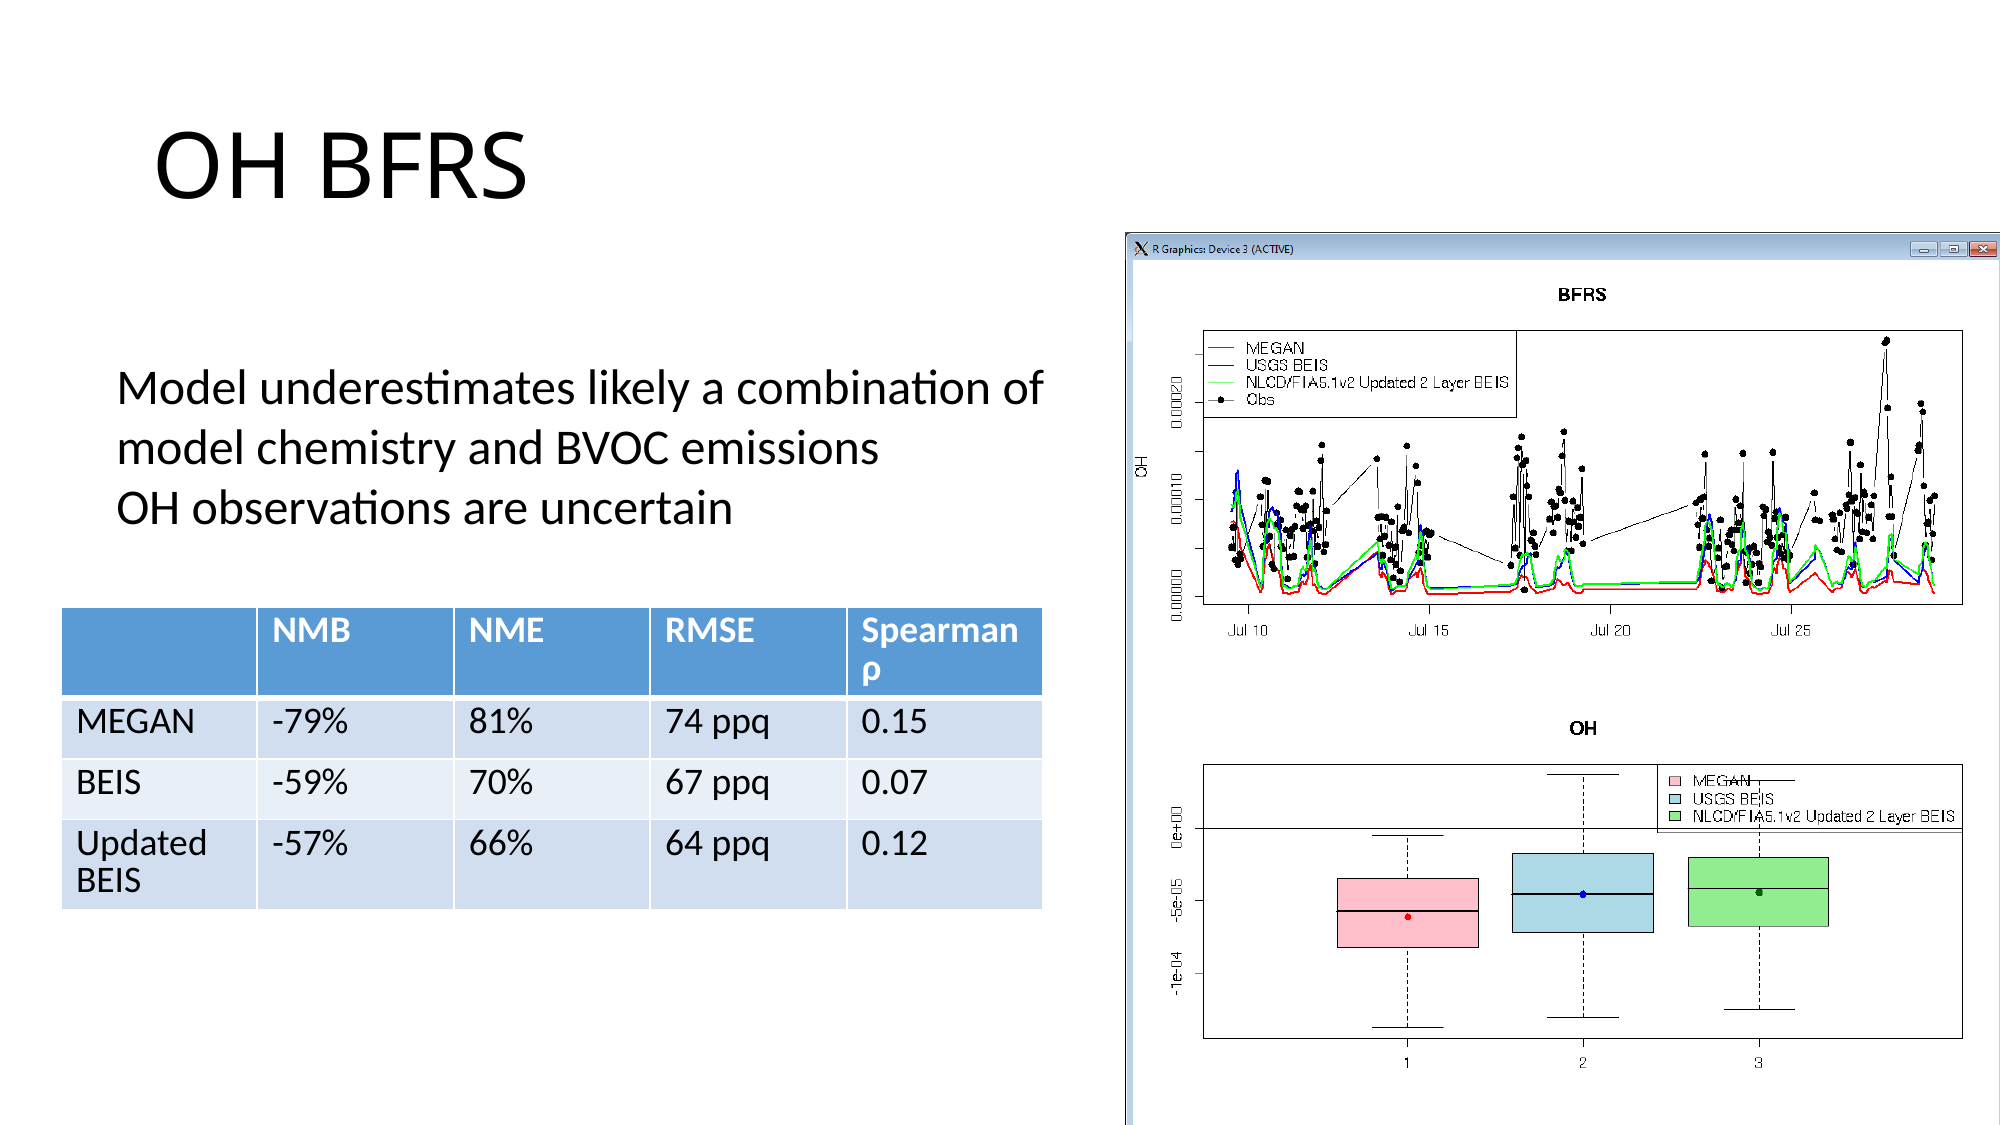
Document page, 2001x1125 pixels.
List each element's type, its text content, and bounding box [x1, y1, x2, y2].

table_cell -59% [258, 760, 453, 819]
text_box Model underestimates likely a combination of model chemistry and BVOC emissions OH observations are uncertain [101, 346, 1104, 542]
table_cell -79% [258, 701, 453, 758]
table_cell Updated BEIS [62, 820, 256, 909]
table_header [62, 608, 256, 695]
table_cell 0.12 [848, 820, 1042, 909]
table_header RMSE [651, 608, 846, 695]
table_cell -57% [258, 820, 453, 909]
table_cell 74 ppq [651, 701, 846, 758]
title OH BFRS [137, 59, 1863, 278]
picture [1124, 232, 2000, 1125]
table_cell BEIS [62, 760, 256, 819]
table_cell 0.15 [848, 701, 1042, 758]
table_cell 0.07 [848, 760, 1042, 819]
table_cell 66% [455, 820, 649, 909]
table_cell 64 ppq [651, 820, 846, 909]
table_cell 70% [455, 760, 649, 819]
table_cell 67 ppq [651, 760, 846, 819]
table_cell 81% [455, 701, 649, 758]
table_header Spearman ρ [848, 608, 1042, 695]
table_header NME [455, 608, 649, 695]
table_cell MEGAN [62, 701, 256, 758]
table_header NMB [258, 608, 453, 695]
